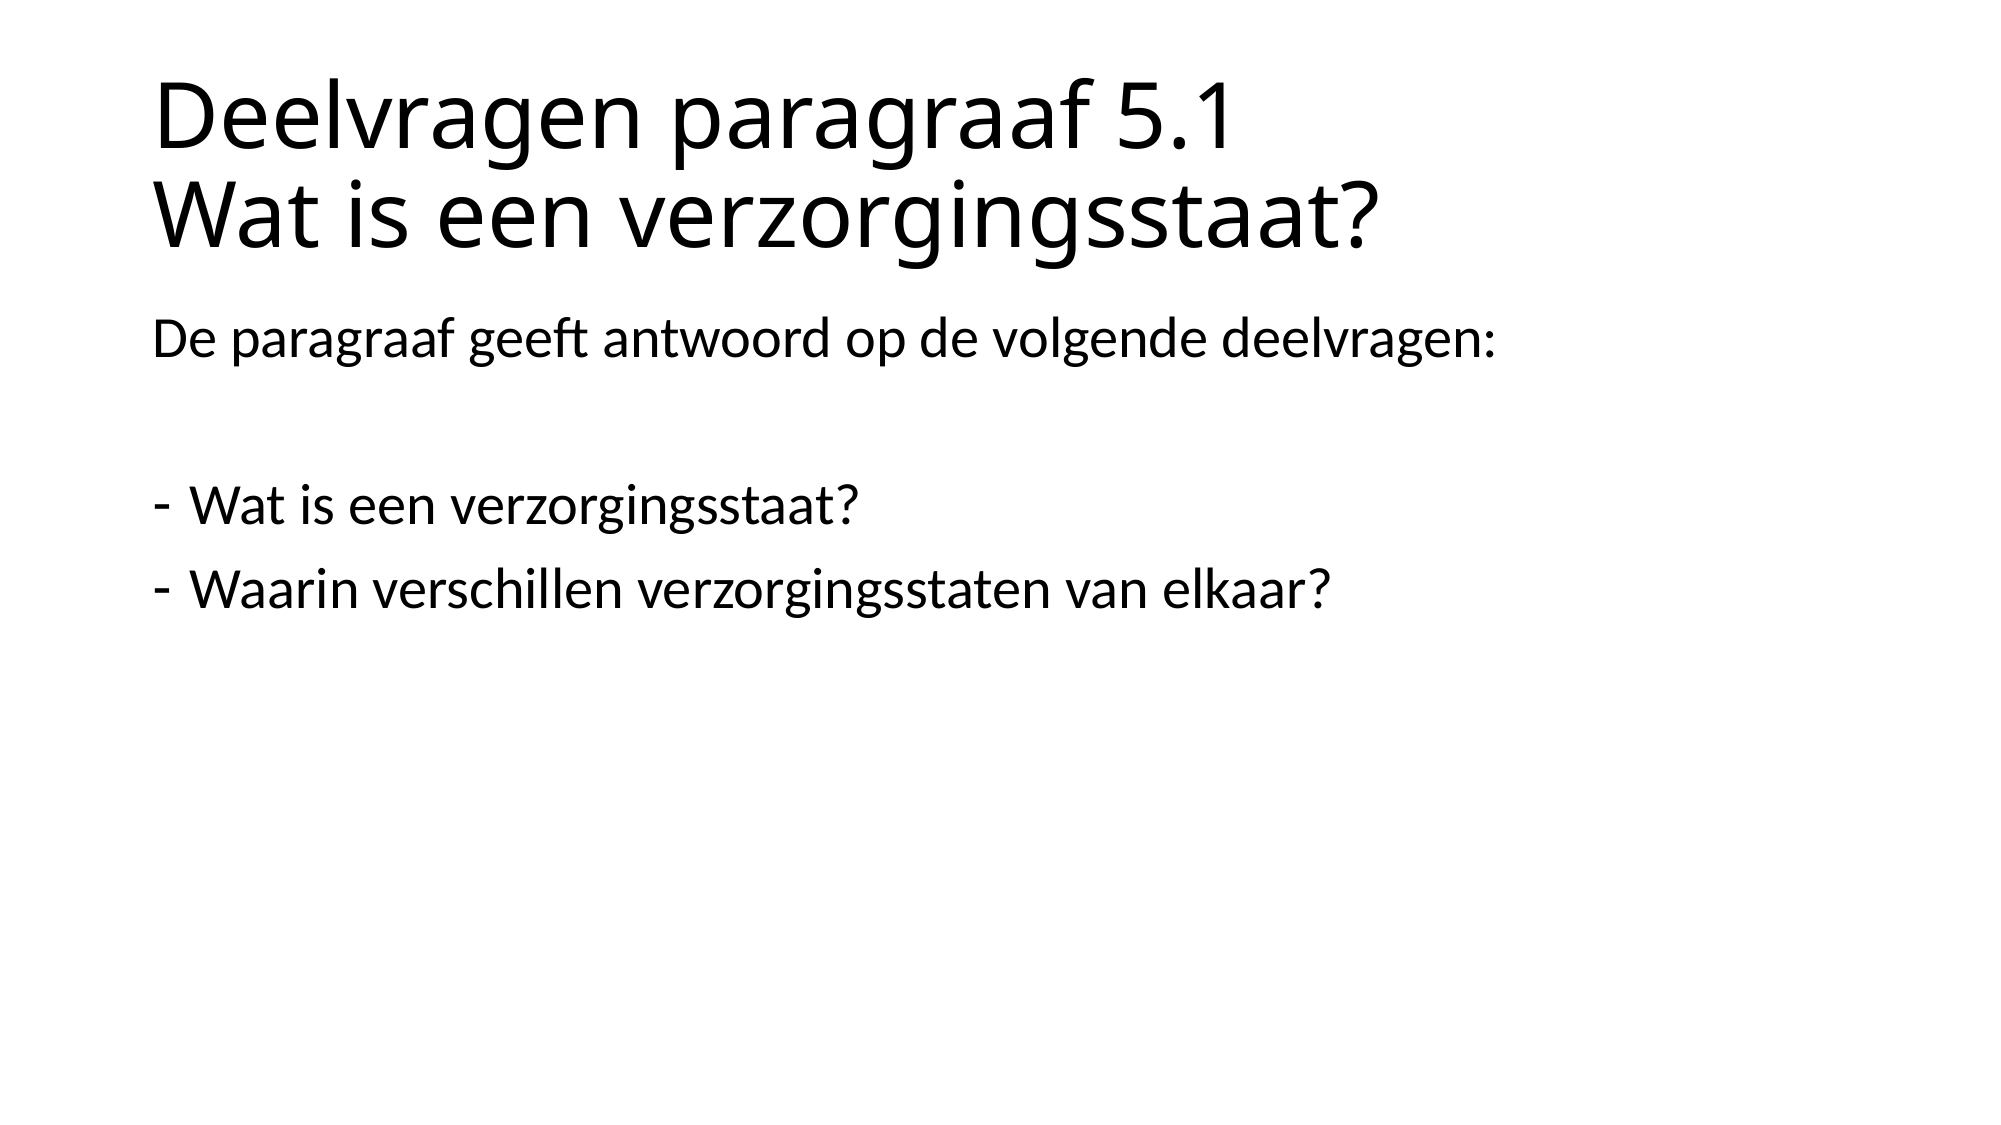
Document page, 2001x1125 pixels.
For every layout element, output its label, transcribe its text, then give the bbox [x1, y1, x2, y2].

title Deelvragen paragraaf 5.1 Wat is een verzorgingsstaat? [137, 59, 1863, 278]
list De paragraaf geeft antwoord op de volgende deelvragen: Wat is een verzorgingsstaat? Waarin verschillen verzorgingsstaten van elkaar? [137, 299, 1863, 1014]
